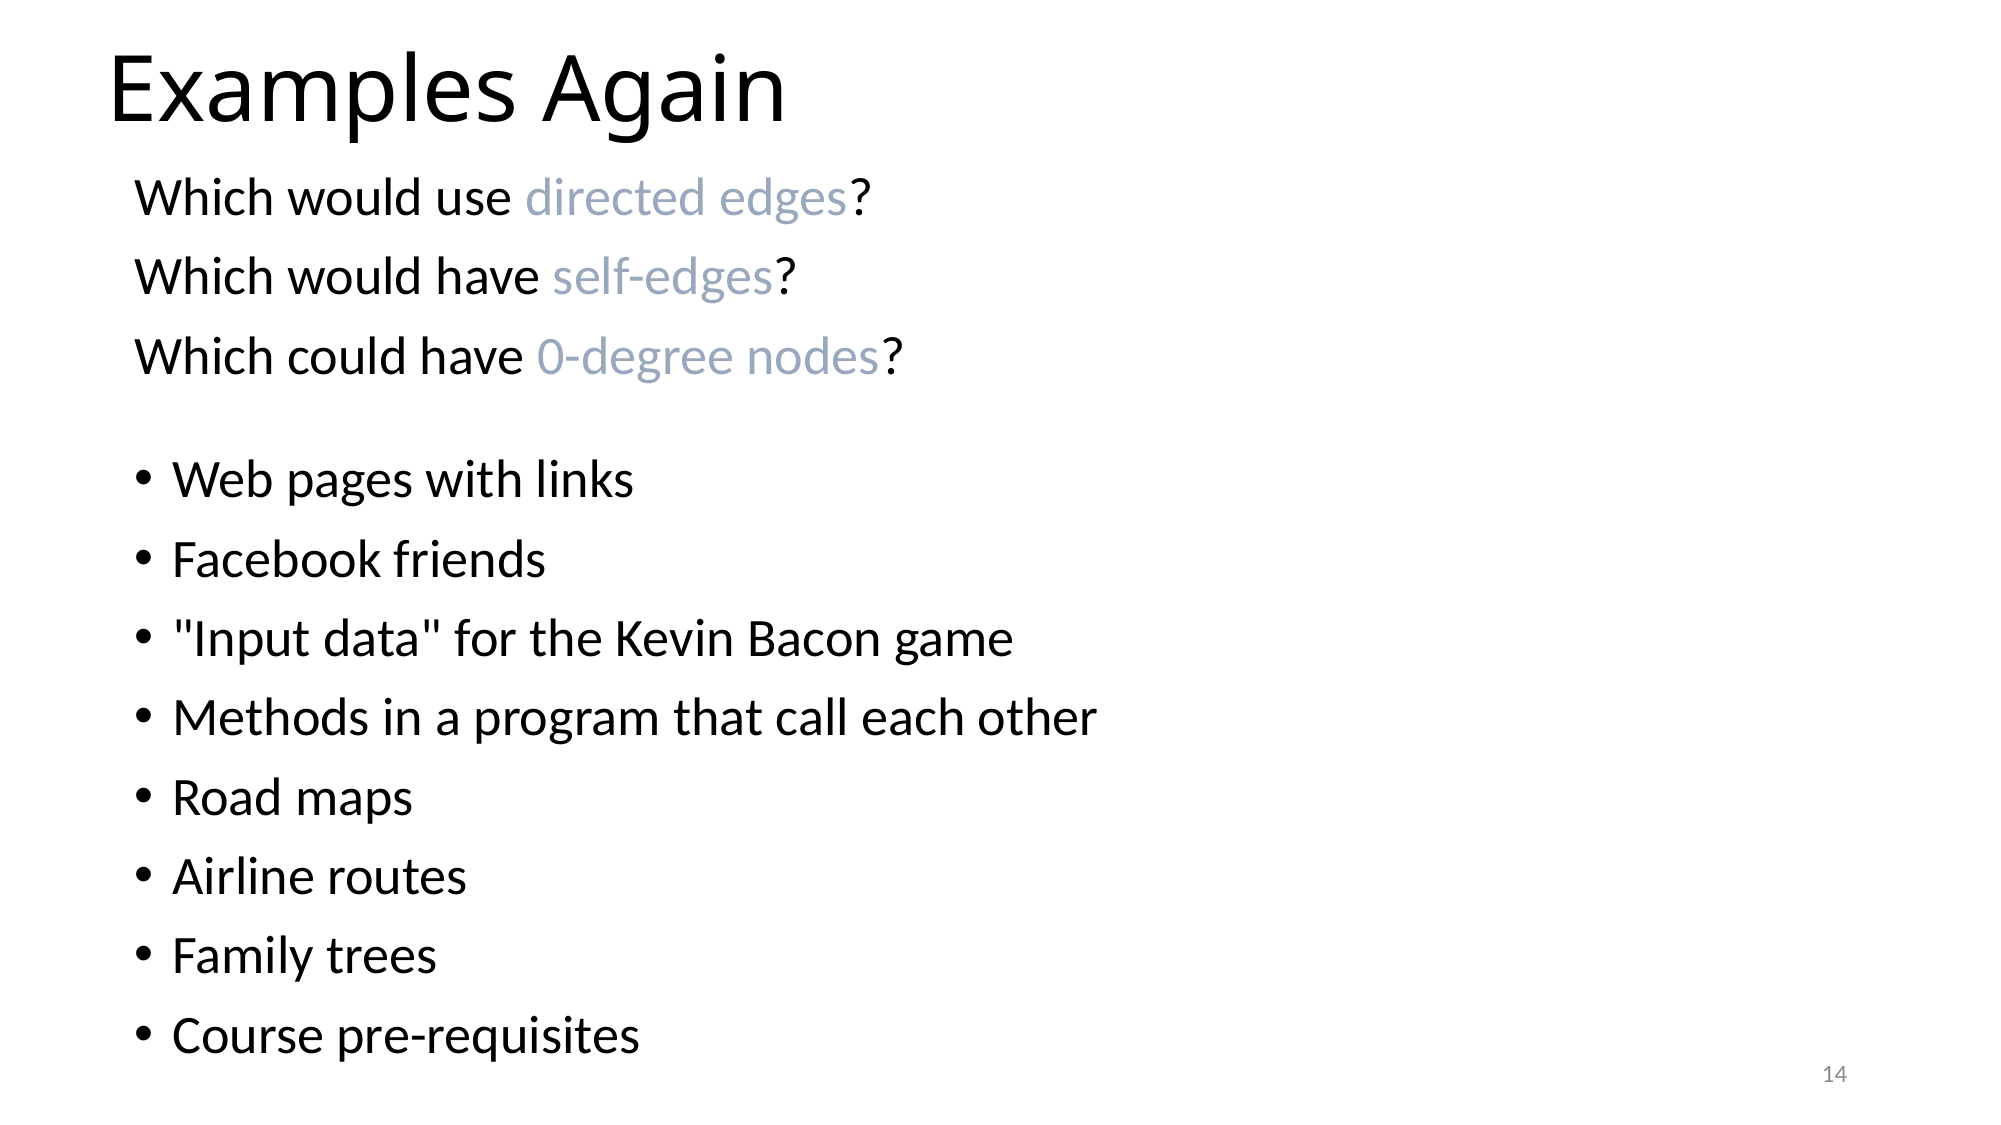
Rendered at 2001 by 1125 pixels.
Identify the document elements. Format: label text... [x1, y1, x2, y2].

slide_number 14 [1412, 1042, 1863, 1103]
title Examples Again [91, 0, 1742, 184]
list Which would use directed edges? Which would have self-edges? Which could have 0-degree nodes? Web pages with links Facebook friends "Input data" for the Kevin Bacon game Methods in a program that call each other Road maps Airline routes Family trees Course pre-requisites [119, 161, 1845, 876]
